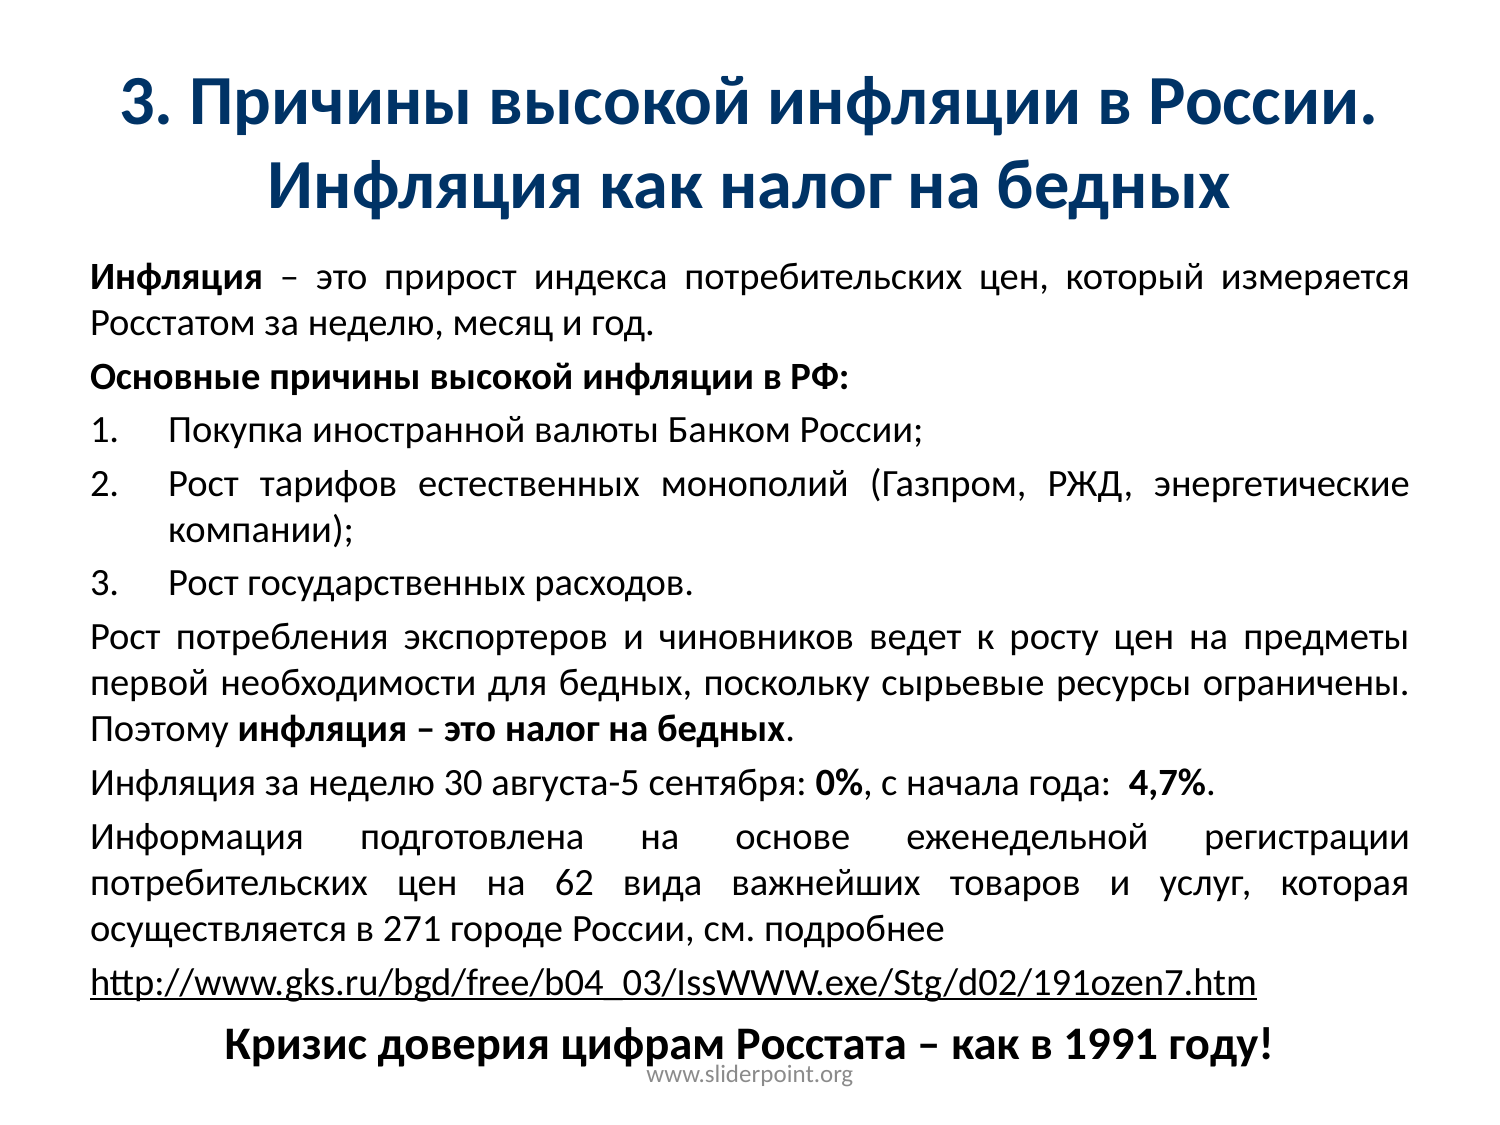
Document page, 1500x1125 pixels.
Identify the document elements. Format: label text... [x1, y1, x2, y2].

footer www.sliderpoint.org [512, 1042, 988, 1103]
list Инфляция – это прирост индекса потребительских цен, который измеряется Росстатом за неделю, месяц и год. Основные причины высокой инфляции в РФ: Покупка иностранной валюты Банком России; Рост тарифов естественных монополий (Газпром, РЖД, энергетические компании); Рост государственных расходов. Рост потребления экспортеров и чиновников ведет к росту цен на предметы первой необходимости для бедных, поскольку сырьевые ресурсы ограничены. Поэтому инфляция – это налог на бедных. Инфляция за неделю 30 августа-5 сентября: 0%, с начала года: 4,7%. Информация подготовлена на основе еженедельной регистрации потребительских цен на 62 вида важнейших товаров и услуг, которая осуществляется в 271 городе России, см. подробнее http://www.gks.ru/bgd/free/b04_03/IssWWW.exe/Stg/d02/191ozen7.htm Кризис доверия цифрам Росстата – как в 1991 году! [75, 243, 1425, 1083]
title 3. Причины высокой инфляции в России. Инфляция как налог на бедных [75, 45, 1425, 232]
